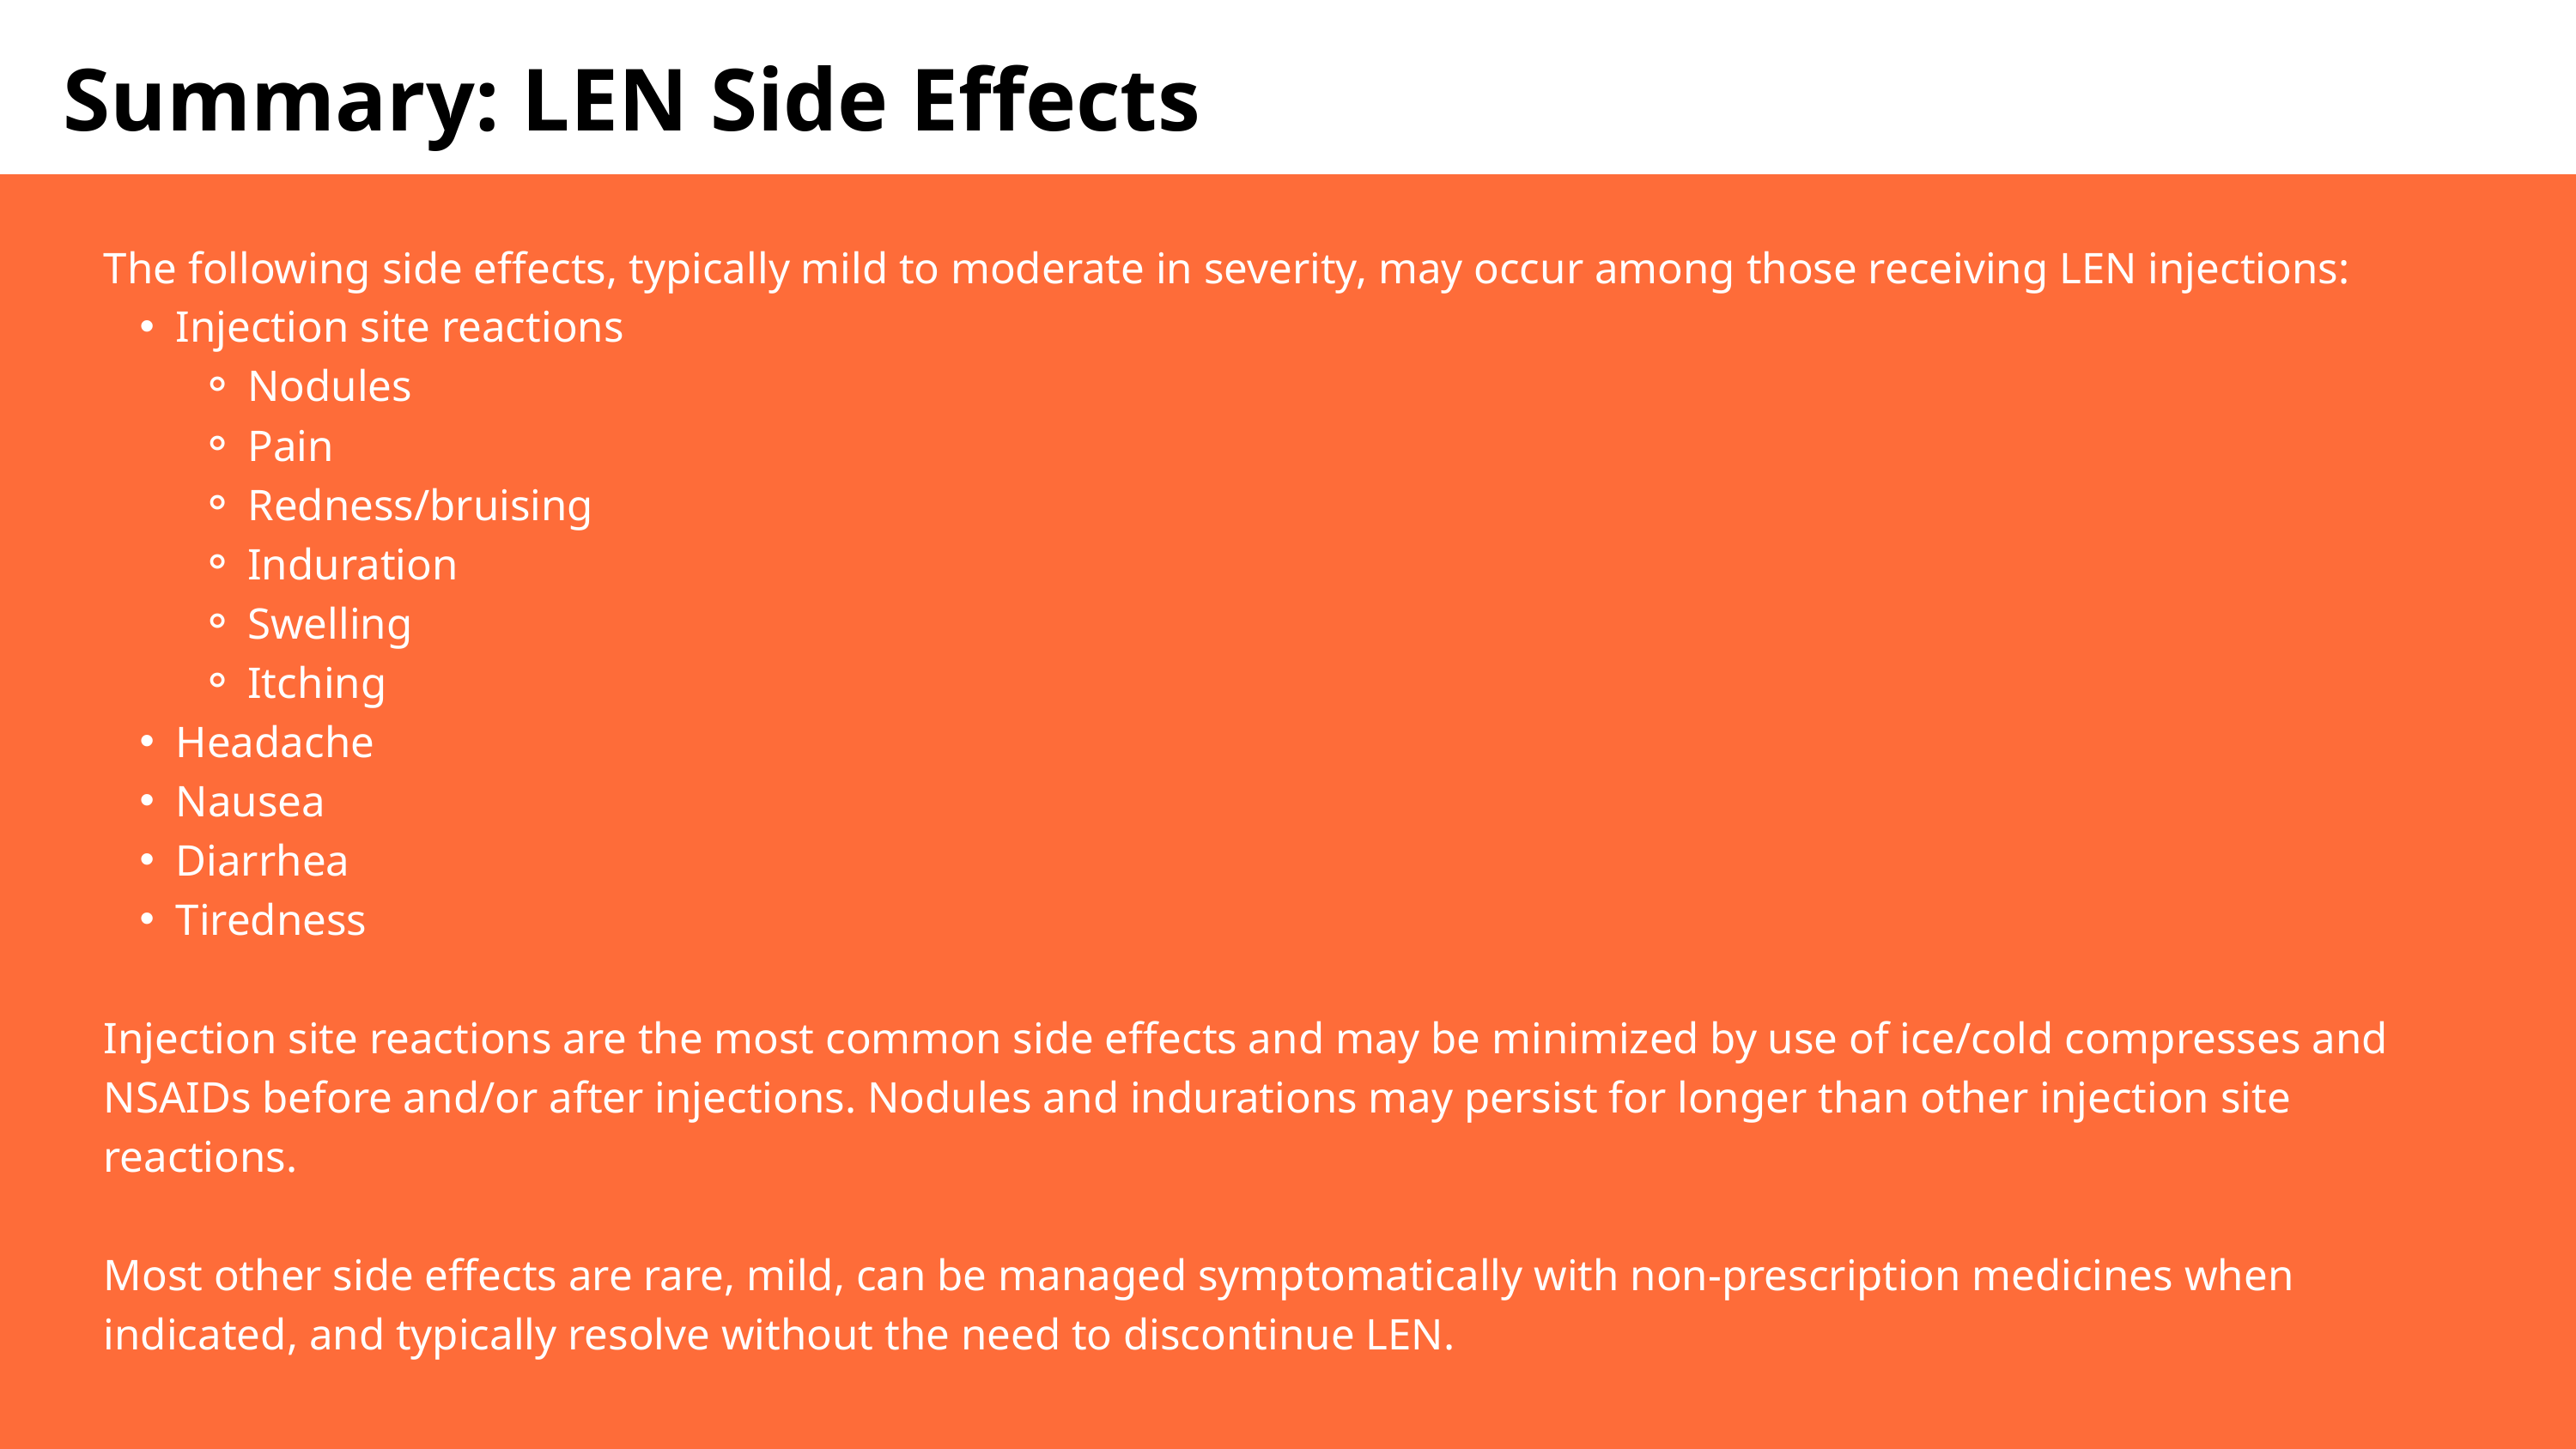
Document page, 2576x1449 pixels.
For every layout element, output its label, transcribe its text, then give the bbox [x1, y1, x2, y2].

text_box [0, 173, 2576, 1449]
text_box Summary: LEN Side Effects [63, 27, 2246, 149]
